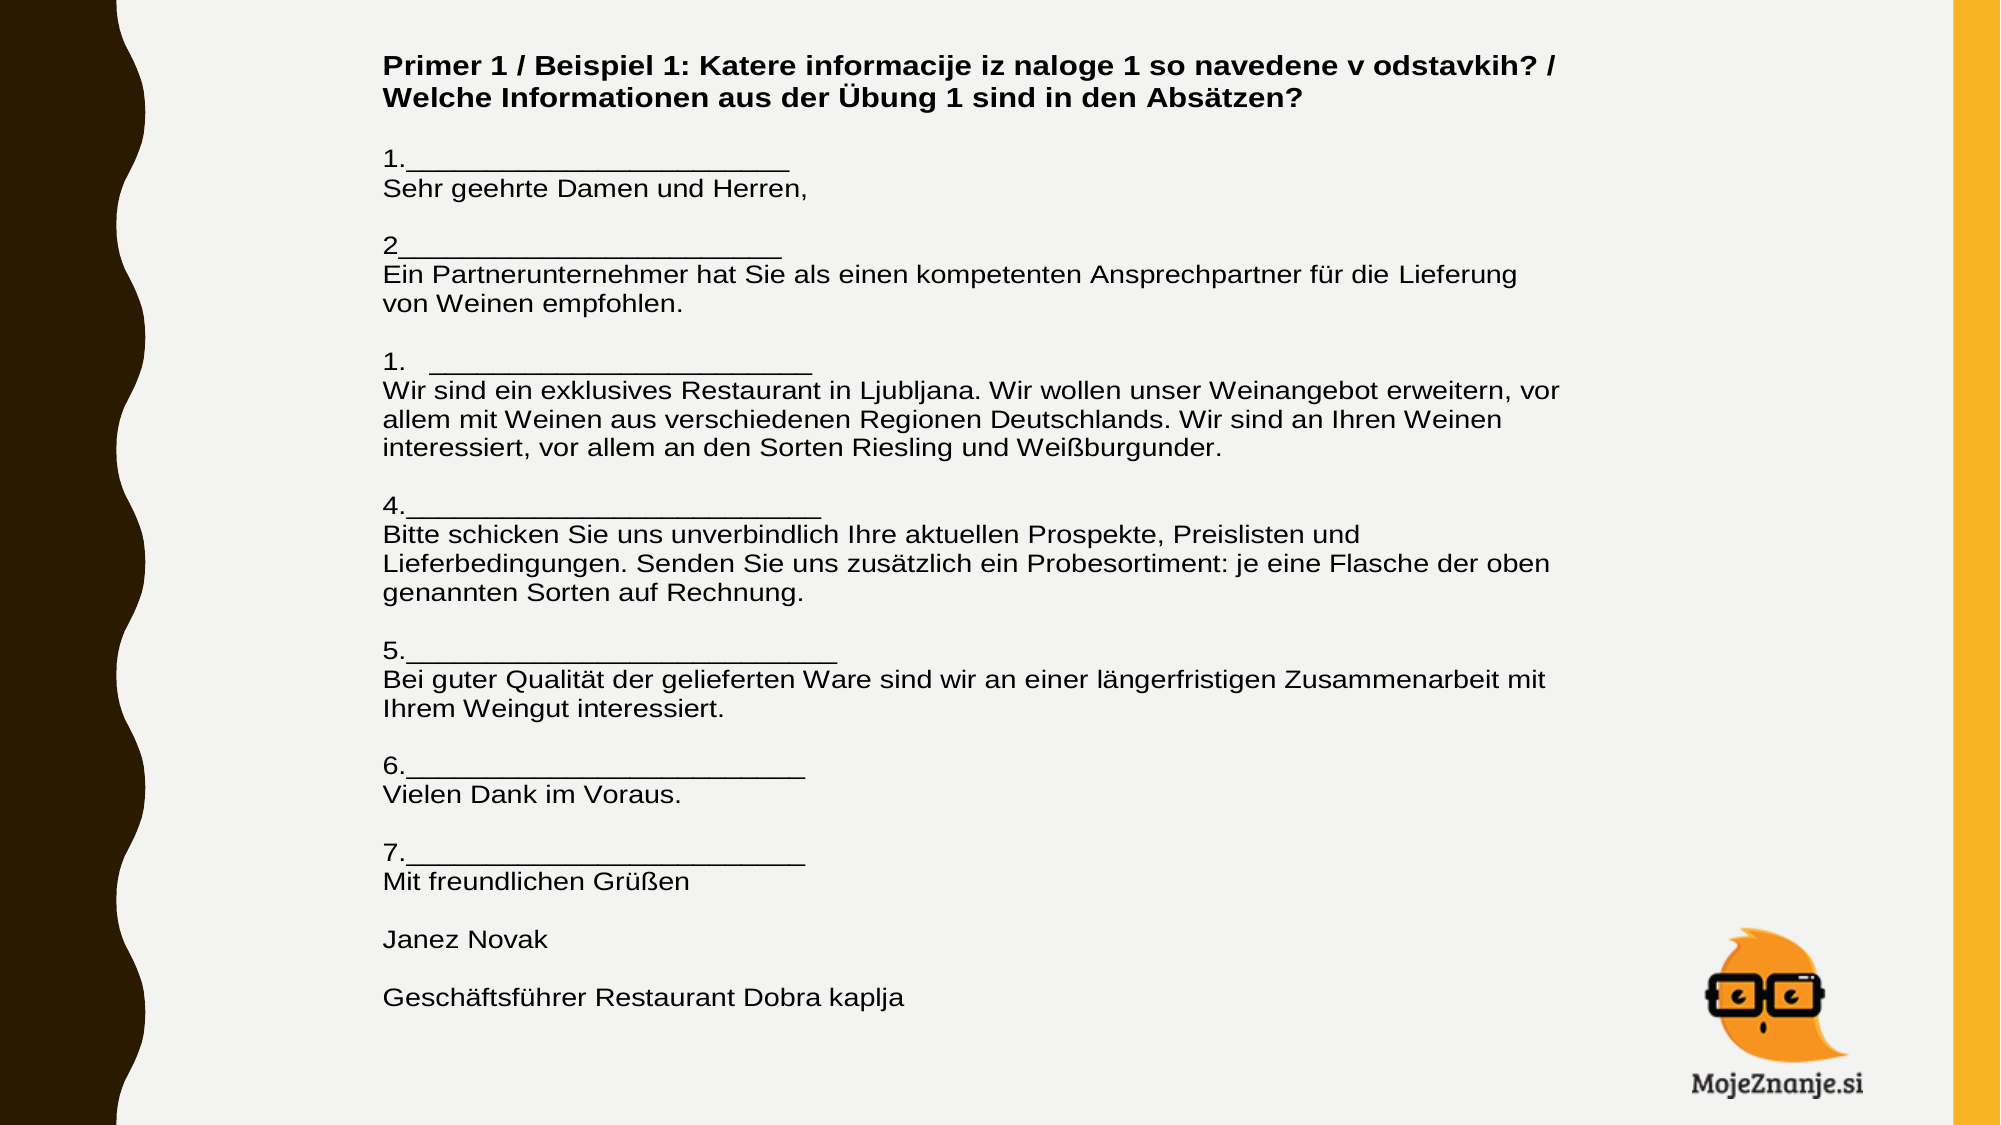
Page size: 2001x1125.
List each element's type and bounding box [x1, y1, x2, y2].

list [382, 49, 1566, 1041]
picture [1692, 926, 1863, 1099]
